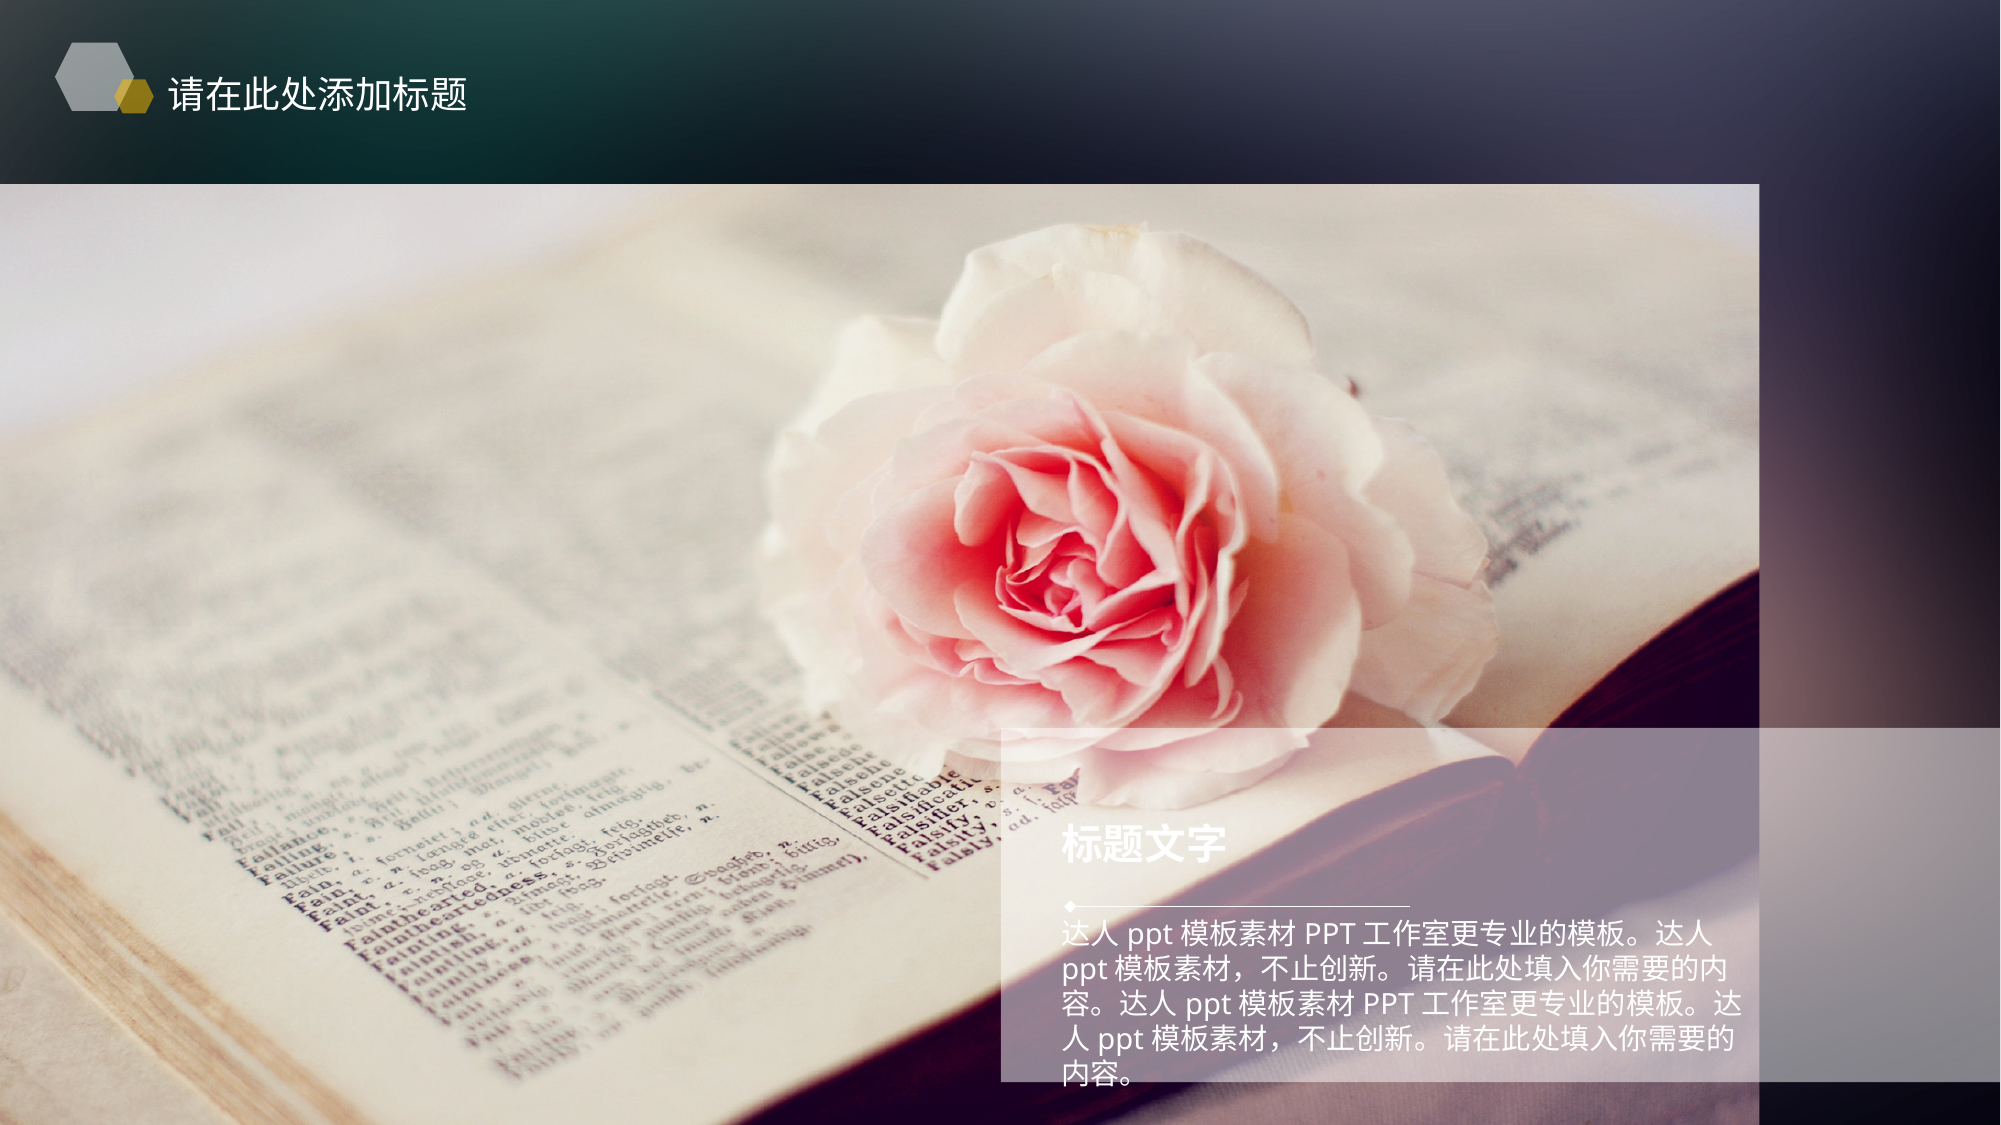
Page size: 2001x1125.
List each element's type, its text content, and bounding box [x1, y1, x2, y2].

text_box [114, 79, 153, 114]
text_box 请在此处添加标题 [153, 63, 483, 124]
text_box [54, 42, 135, 111]
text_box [1046, 810, 1759, 1066]
text_box [1000, 727, 2000, 1083]
text_box [0, 184, 1760, 1125]
picture [0, 0, 2001, 1125]
